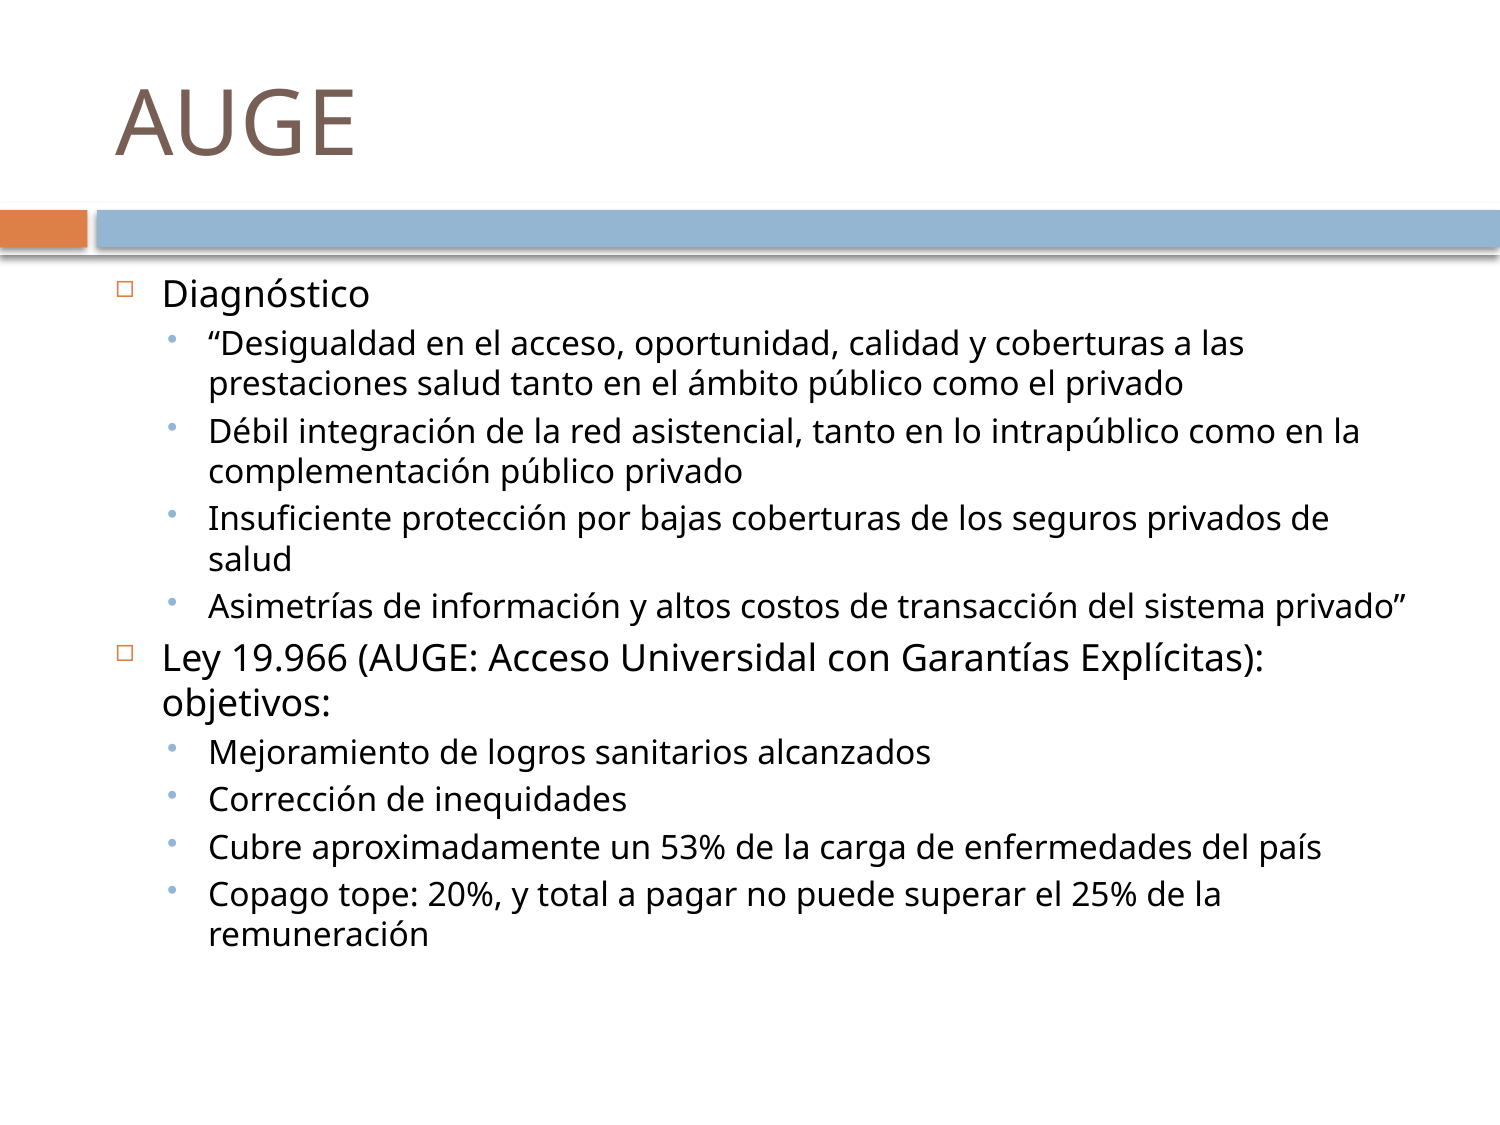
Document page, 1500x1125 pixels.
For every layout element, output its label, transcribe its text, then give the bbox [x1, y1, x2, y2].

list Diagnóstico “Desigualdad en el acceso, oportunidad, calidad y coberturas a las prestaciones salud tanto en el ámbito público como el privado Débil integración de la red asistencial, tanto en lo intrapúblico como en la complementación público privado Insuficiente protección por bajas coberturas de los seguros privados de salud Asimetrías de información y altos costos de transacción del sistema privado” Ley 19.966 (AUGE: Acceso Universidal con Garantías Explícitas): objetivos: Mejoramiento de logros sanitarios alcanzados Corrección de inequidades Cubre aproximadamente un 53% de la carga de enfermedades del país Copago tope: 20%, y total a pagar no puede superar el 25% de la remuneración [100, 262, 1438, 1000]
title AUGE [100, 37, 1438, 200]
